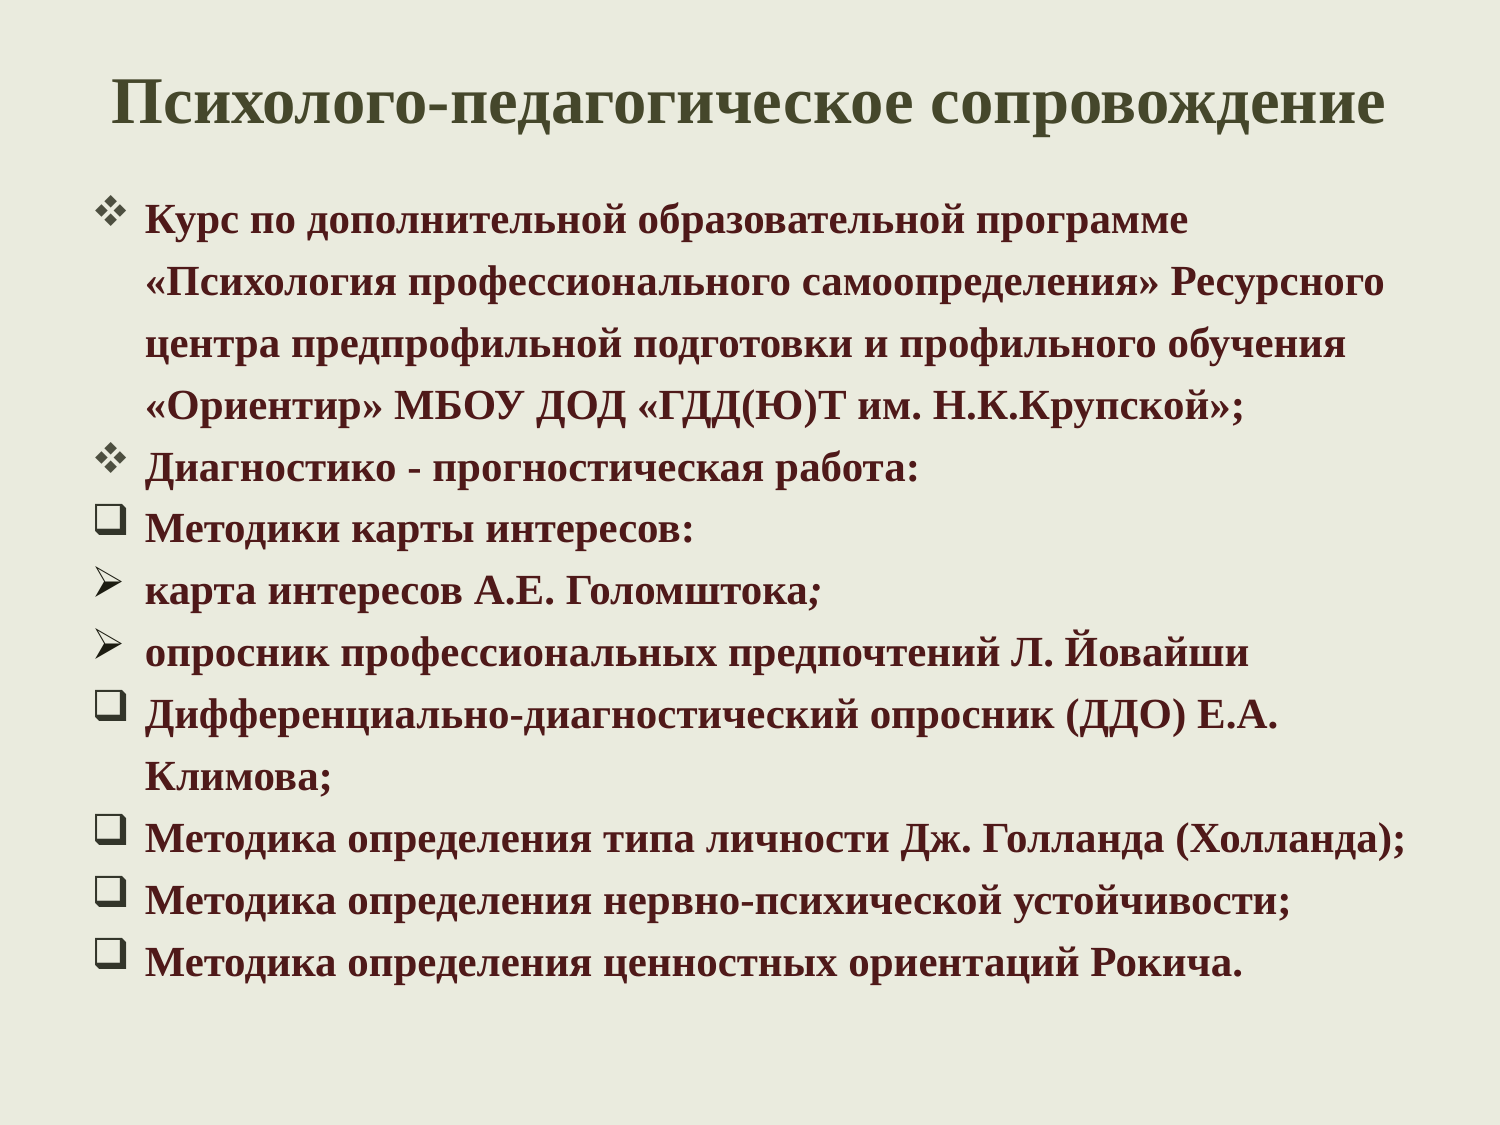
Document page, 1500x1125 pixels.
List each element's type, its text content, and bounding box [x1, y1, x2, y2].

title Психолого-педагогическое сопровождение [75, 45, 1425, 149]
list Курс по дополнительной образовательной программе «Психология профессионального самоопределения» Ресурсного центра предпрофильной подготовки и профильного обучения «Ориентир» МБОУ ДОД «ГДД(Ю)Т им. Н.К.Крупской»; Диагностико - прогностическая работа: Методики карты интересов: карта интересов А.Е. Голомштока; опросник профессиональных предпочтений Л. Йовайши Дифференциально-диагностический опросник (ДДО) Е.А. Климова; Методика определения типа личности Дж. Голланда (Холланда); Методика определения нервно-психической устойчивости; Методика определения ценностных ориентаций Рокича. [76, 172, 1459, 1094]
